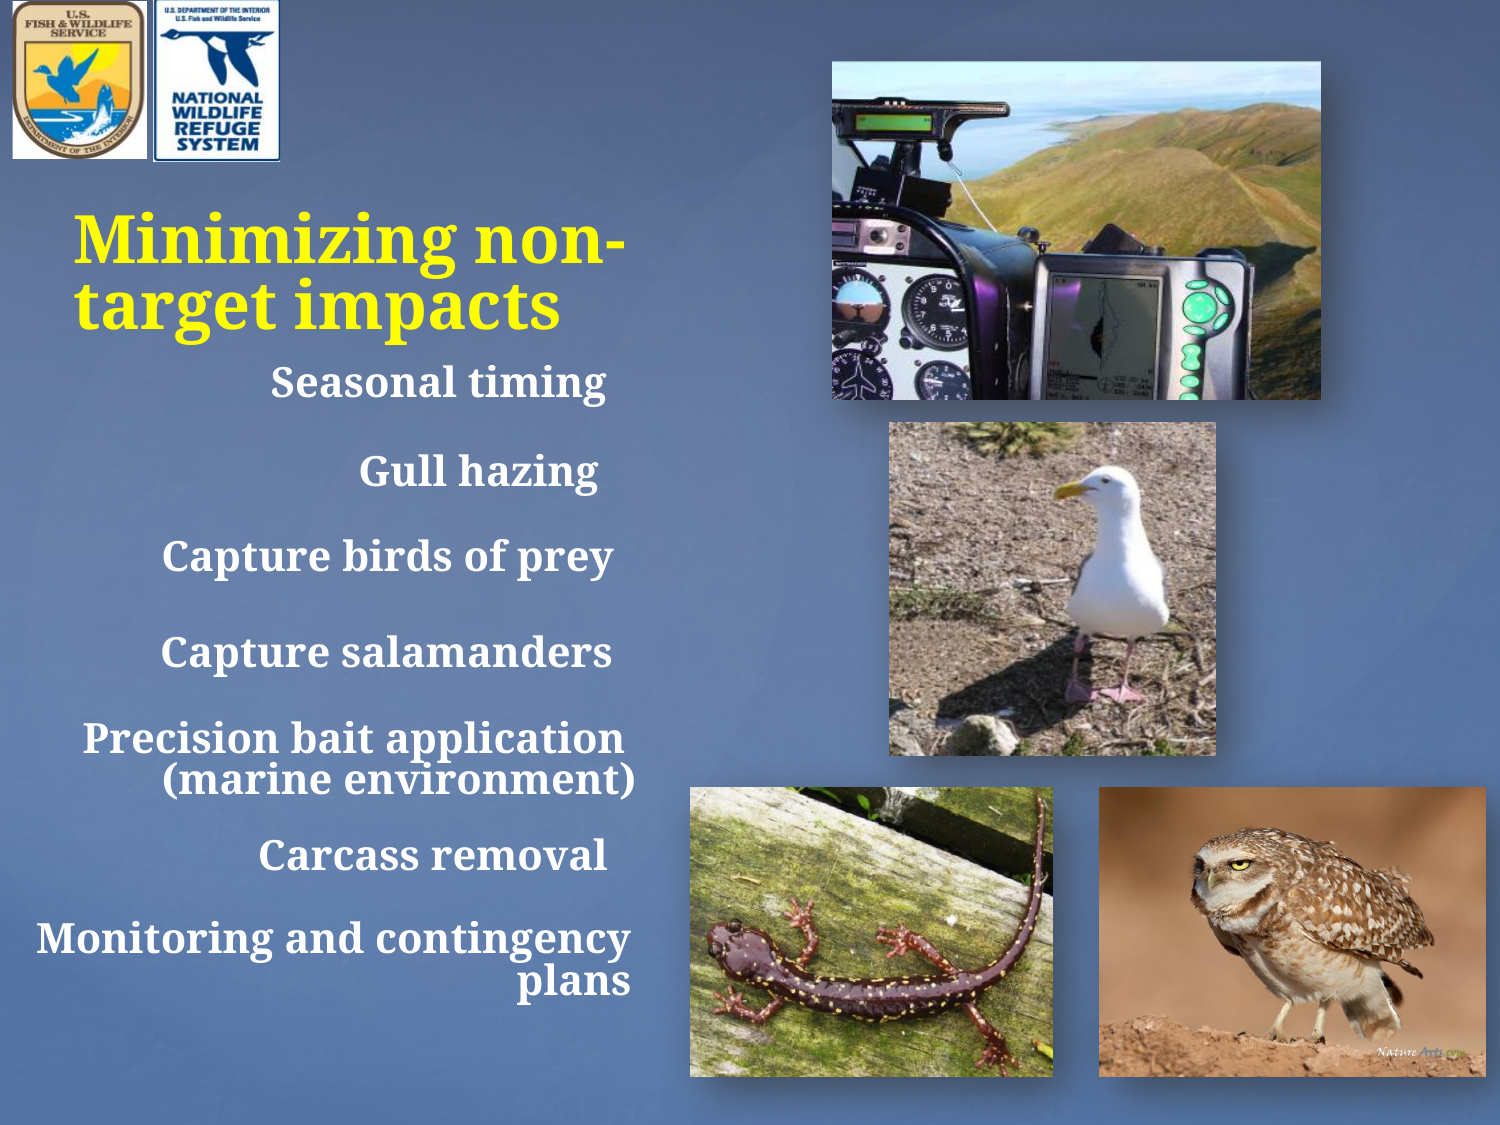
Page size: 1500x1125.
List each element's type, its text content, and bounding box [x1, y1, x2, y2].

picture [1099, 786, 1486, 1078]
picture [689, 786, 1053, 1077]
text_box Carcass removal [243, 829, 623, 886]
text_box Precision bait application (marine environment) [67, 712, 652, 811]
text_box Monitoring and contingency plans [21, 912, 647, 1011]
picture [11, 1, 148, 160]
text_box Capture birds of prey [146, 531, 629, 588]
picture [152, 0, 281, 163]
text_box Minimizing non-target impacts [58, 202, 713, 351]
text_box Seasonal timing [256, 356, 622, 414]
picture [888, 421, 1216, 757]
picture [832, 61, 1321, 400]
text_box Capture salamanders [145, 626, 628, 684]
text_box Gull hazing [343, 446, 614, 503]
